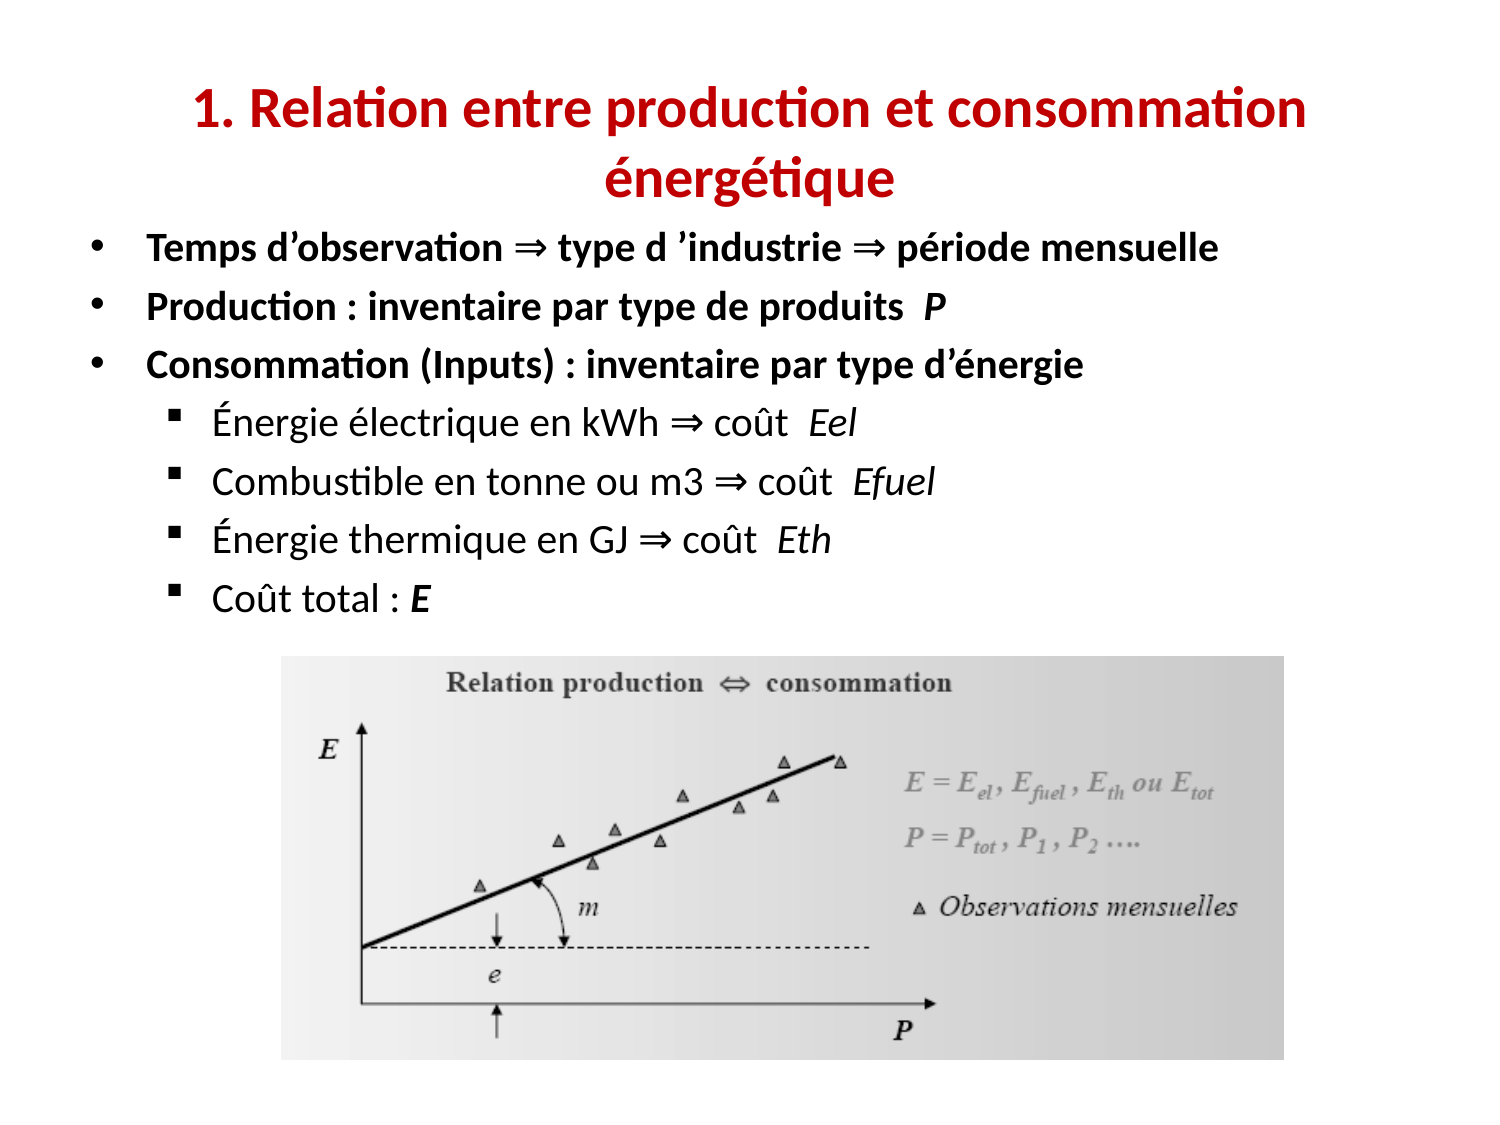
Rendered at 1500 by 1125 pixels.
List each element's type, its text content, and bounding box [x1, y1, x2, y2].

list Temps d’observation ⇒ type d ’industrie ⇒ période mensuelle Production : inventaire par type de produits P Consommation (Inputs) : inventaire par type d’énergie Énergie électrique en kWh ⇒ coût Eel Combustible en tonne ou m3 ⇒ coût Efuel Énergie thermique en GJ ⇒ coût Eth Coût total : E [75, 212, 1425, 694]
picture [280, 656, 1285, 1061]
title 1. Relation entre production et consommation énergétique [75, 45, 1425, 212]
